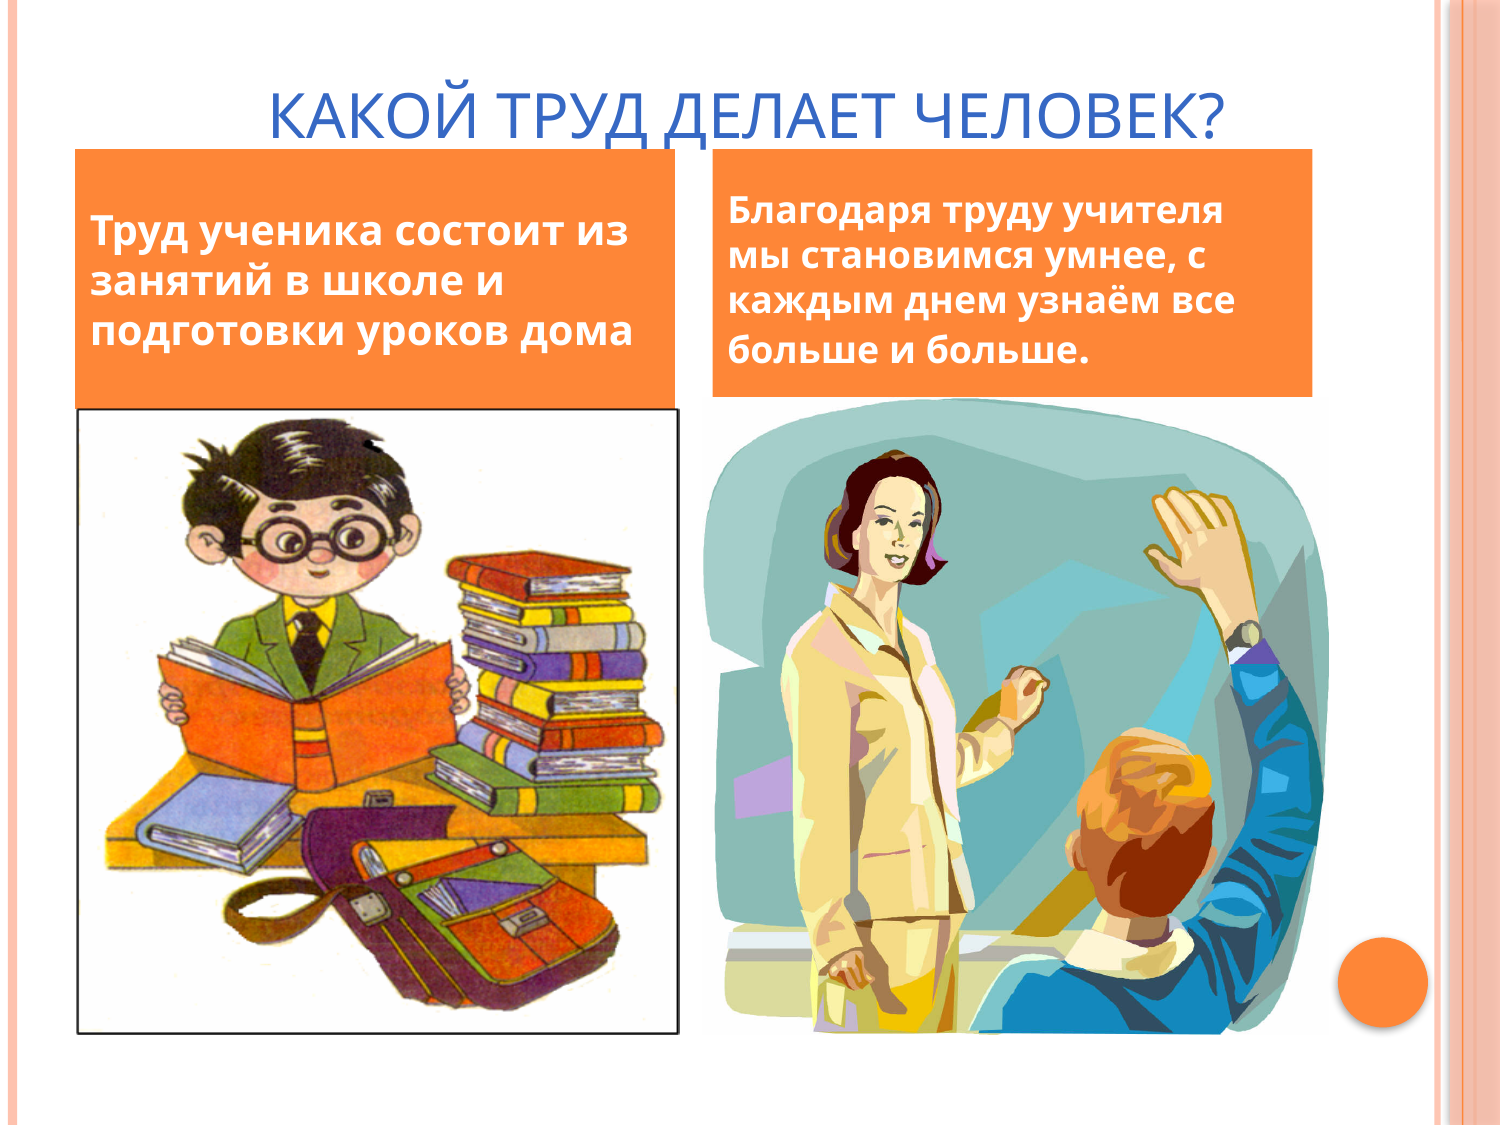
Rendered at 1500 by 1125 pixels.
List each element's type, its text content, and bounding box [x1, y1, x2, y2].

list Труд ученика состоит из занятий в школе и подготовки уроков дома [75, 149, 675, 406]
title Какой труд делает человек? [17, 54, 1477, 159]
picture [702, 396, 1330, 1036]
list Благодаря труду учителя мы становимся умнее, с каждым днем узнаём все больше и больше. [712, 149, 1313, 394]
picture [76, 408, 680, 1036]
